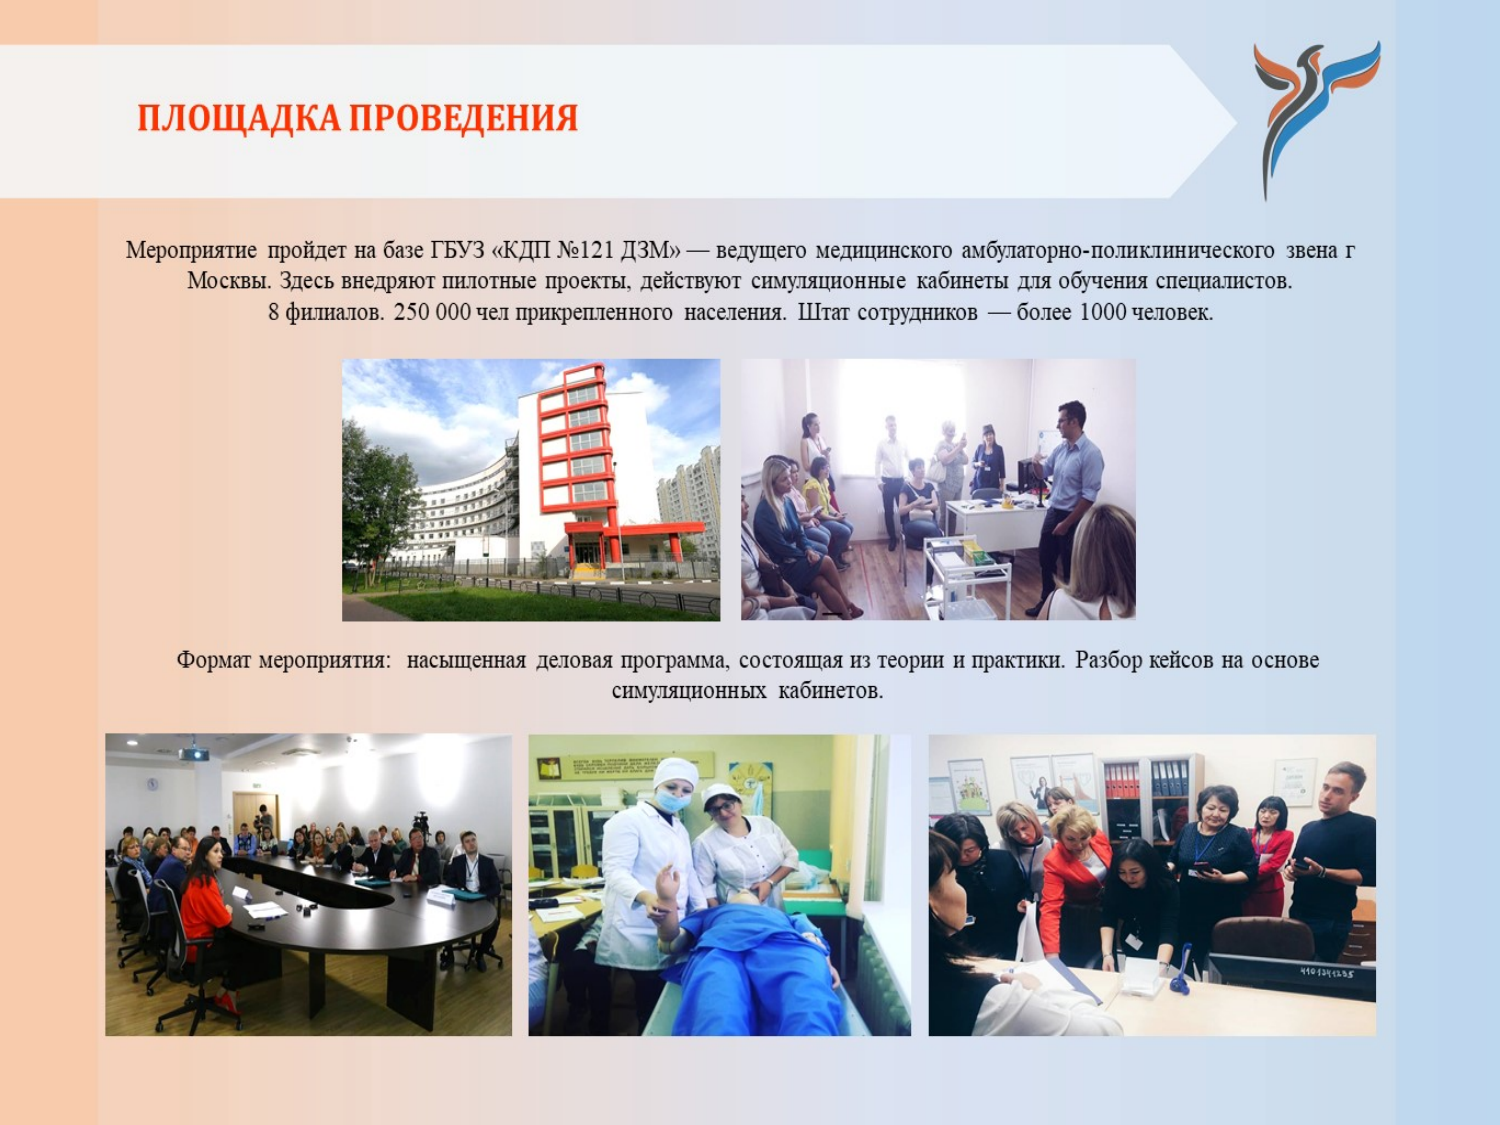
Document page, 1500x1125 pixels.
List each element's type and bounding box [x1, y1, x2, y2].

list [0, 0, 1500, 1125]
